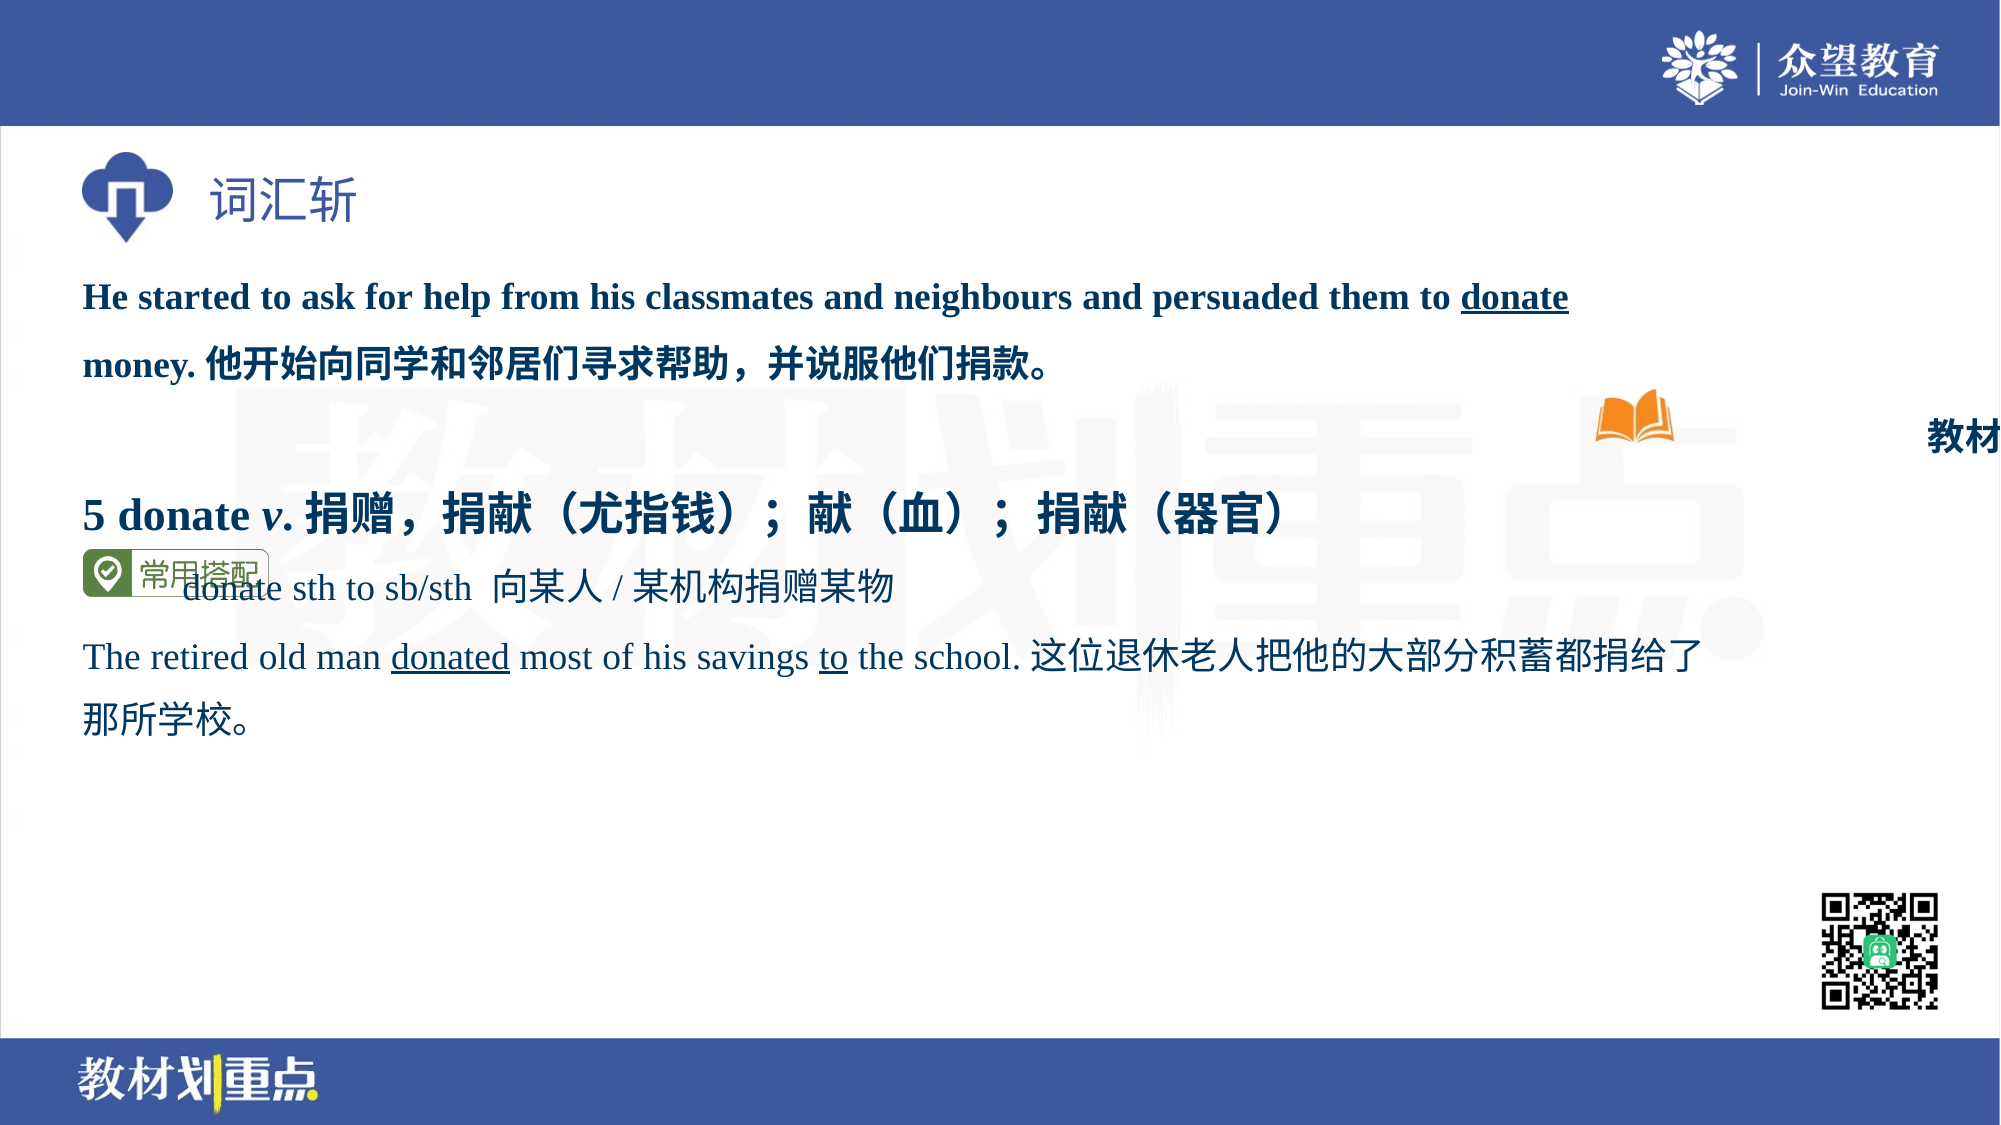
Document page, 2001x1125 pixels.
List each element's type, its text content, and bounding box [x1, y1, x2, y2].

picture [0, 0, 2000, 1125]
text_box donate sth to sb/sth 向某人/某机构捐赠某物 The retired old man donated most of his savings to the school.这位退休老人把他的大部分积蓄都捐给了 那所学校。 [82, 539, 1817, 735]
text_box 5 donate v.捐赠，捐献（尤指钱）；献（血）；捐献（器官） [82, 457, 1817, 539]
text_box He started to ask for help from his classmates and neighbours and persuaded them to donate money.他开始向同学和邻居们寻求帮助，并说服他们捐款。 教材P19 [82, 248, 1817, 451]
